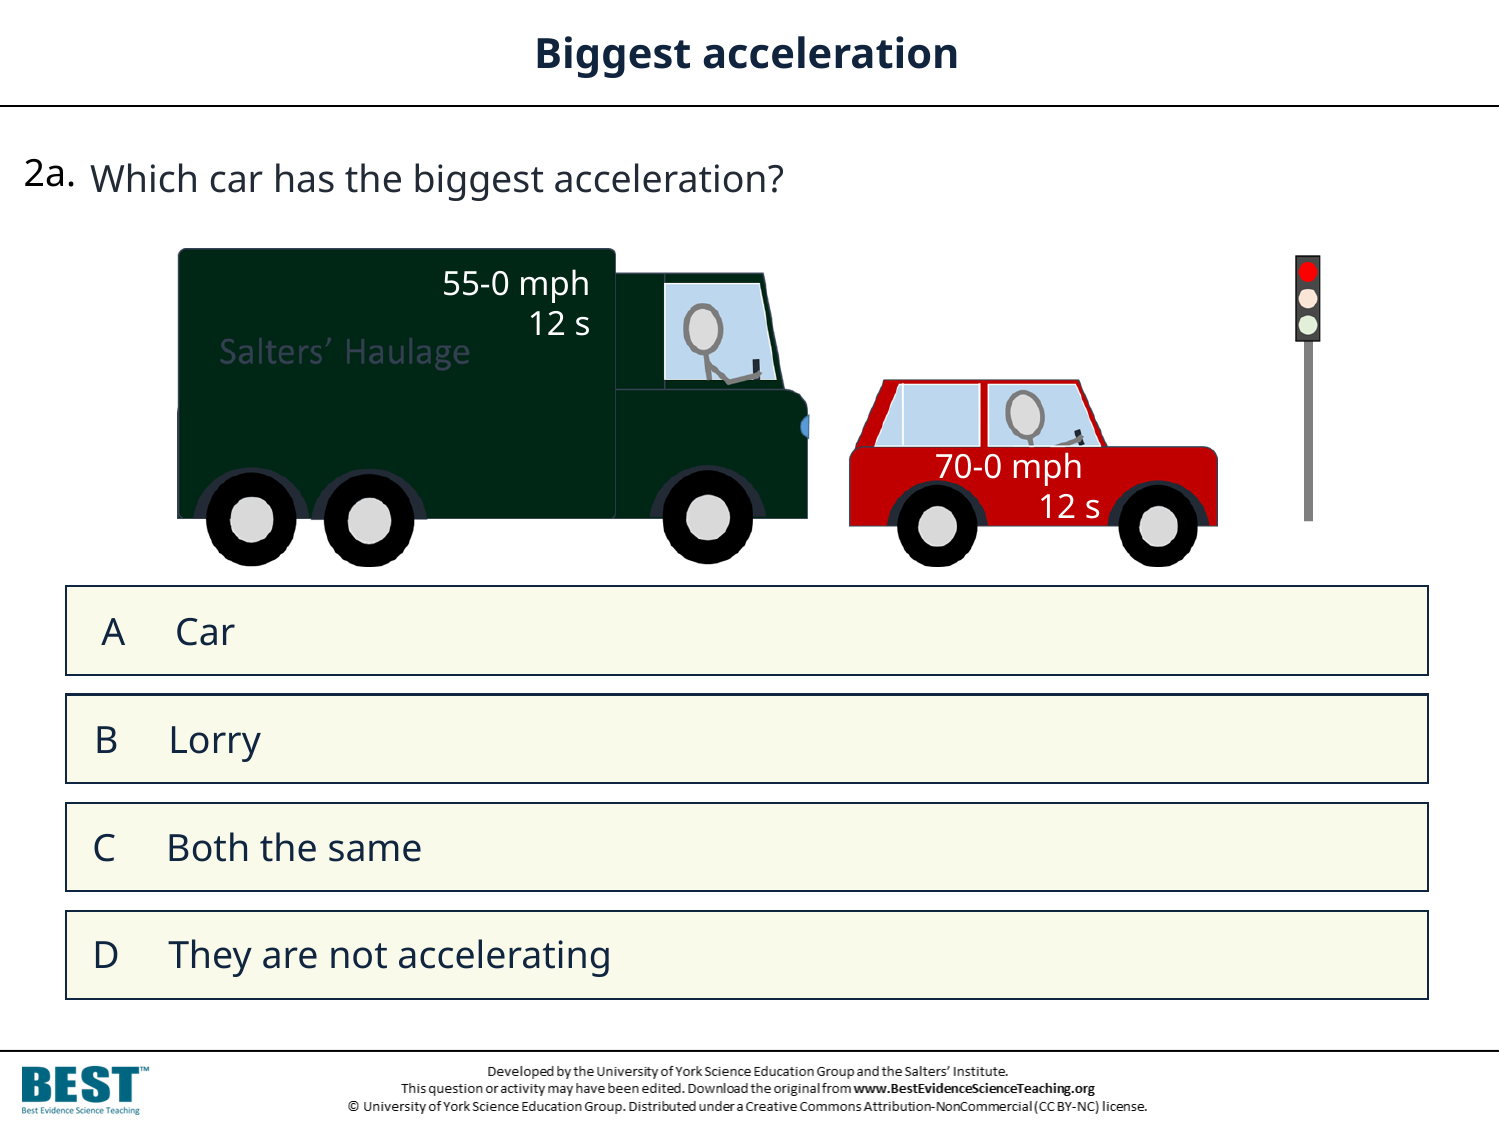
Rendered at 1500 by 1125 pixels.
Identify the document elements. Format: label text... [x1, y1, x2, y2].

text_box Biggest acceleration [23, 4, 1471, 99]
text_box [177, 248, 1321, 567]
picture [0, 105, 1500, 1125]
